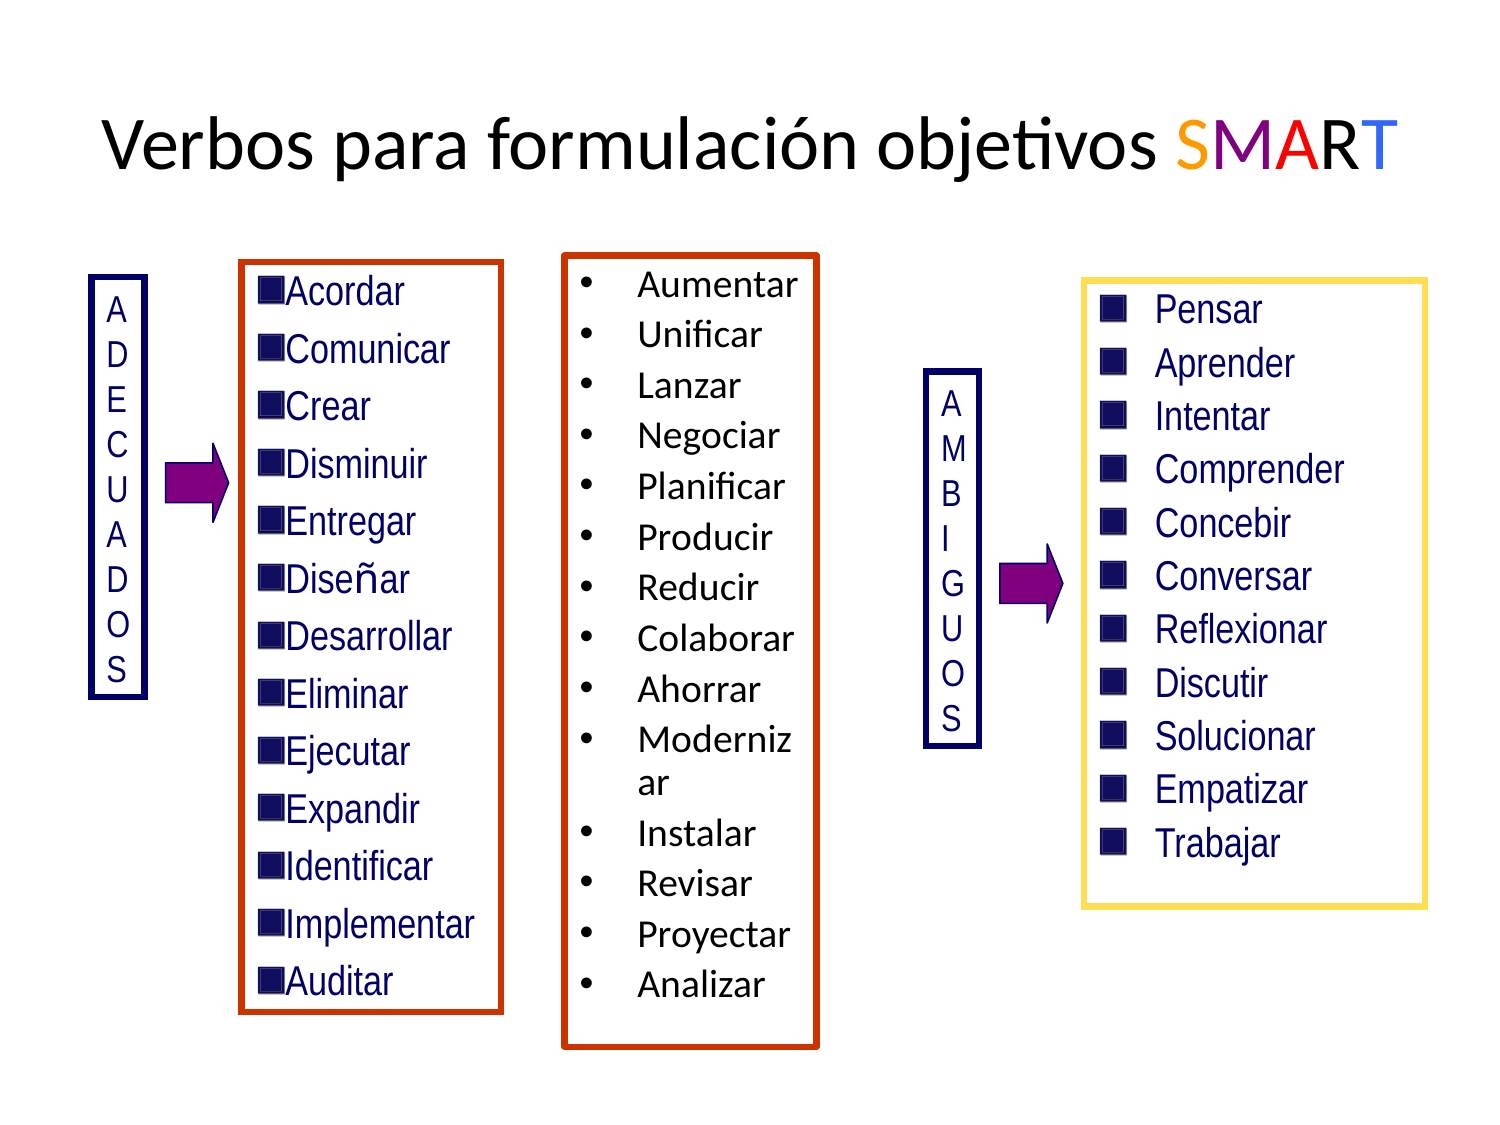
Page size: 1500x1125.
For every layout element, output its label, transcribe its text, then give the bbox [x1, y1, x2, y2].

picture [256, 504, 286, 535]
text_box ADECUADOS [91, 277, 145, 697]
picture [1098, 453, 1128, 483]
picture [256, 447, 286, 477]
picture [256, 792, 286, 822]
text_box [999, 543, 1063, 624]
text_box Acordar Comunicar Crear Disminuir Entregar Diseñar Desarrollar Eliminar Ejecutar Expandir Identificar Implementar Auditar [241, 262, 502, 1013]
picture [1098, 293, 1128, 323]
picture [1098, 719, 1128, 750]
title Verbos para formulación objetivos SMART [75, 45, 1425, 233]
picture [1098, 613, 1128, 643]
picture [1098, 826, 1128, 856]
picture [1098, 773, 1128, 803]
picture [256, 620, 286, 650]
picture [256, 907, 286, 937]
text_box [165, 442, 229, 523]
picture [1098, 399, 1128, 430]
picture [1098, 506, 1128, 536]
picture [1098, 346, 1128, 376]
list Aumentar Unificar Lanzar Negociar Planificar Producir Reducir Colaborar Ahorrar Modernizar Instalar Revisar Proyectar Analizar [564, 255, 817, 1047]
picture [1098, 666, 1128, 696]
picture [256, 562, 286, 592]
picture [256, 274, 286, 305]
picture [256, 850, 286, 880]
text_box AMBIGUOS [926, 371, 980, 747]
picture [1098, 559, 1128, 590]
picture [256, 389, 286, 420]
picture [256, 677, 286, 707]
text_box Pensar Aprender Intentar Comprender Concebir Conversar Reflexionar Discutir Solucionar Empatizar Trabajar [1083, 280, 1425, 907]
picture [256, 735, 286, 765]
picture [256, 332, 286, 362]
picture [256, 965, 286, 995]
